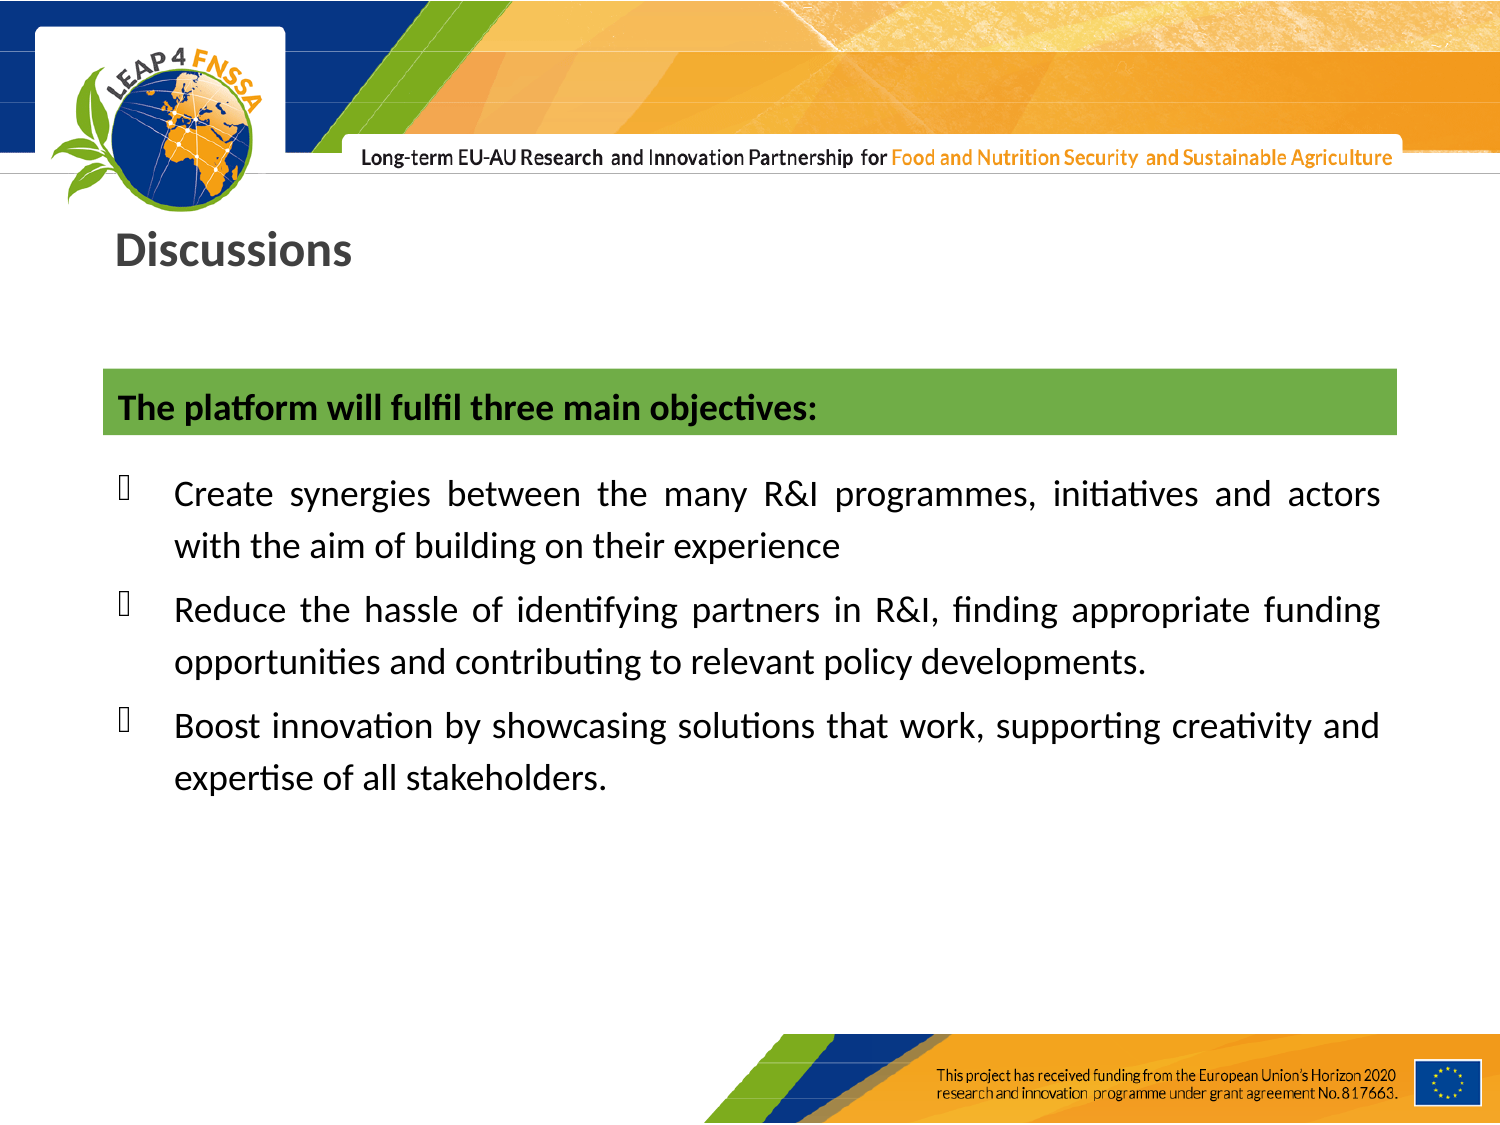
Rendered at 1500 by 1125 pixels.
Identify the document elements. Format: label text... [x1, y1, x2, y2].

text_box Create synergies between the many R&I programmes, initiatives and actors with the aim of building on their experience Reduce the hassle of identifying partners in R&I, finding appropriate funding opportunities and contributing to relevant policy developments. Boost innovation by showcasing solutions that work, supporting creativity and expertise of all stakeholders. [103, 455, 1397, 806]
picture [0, 1034, 1500, 1123]
list Discussions [99, 215, 1448, 300]
text_box The platform will fulfil three main objectives: [103, 368, 1397, 436]
picture [0, 1, 1500, 251]
